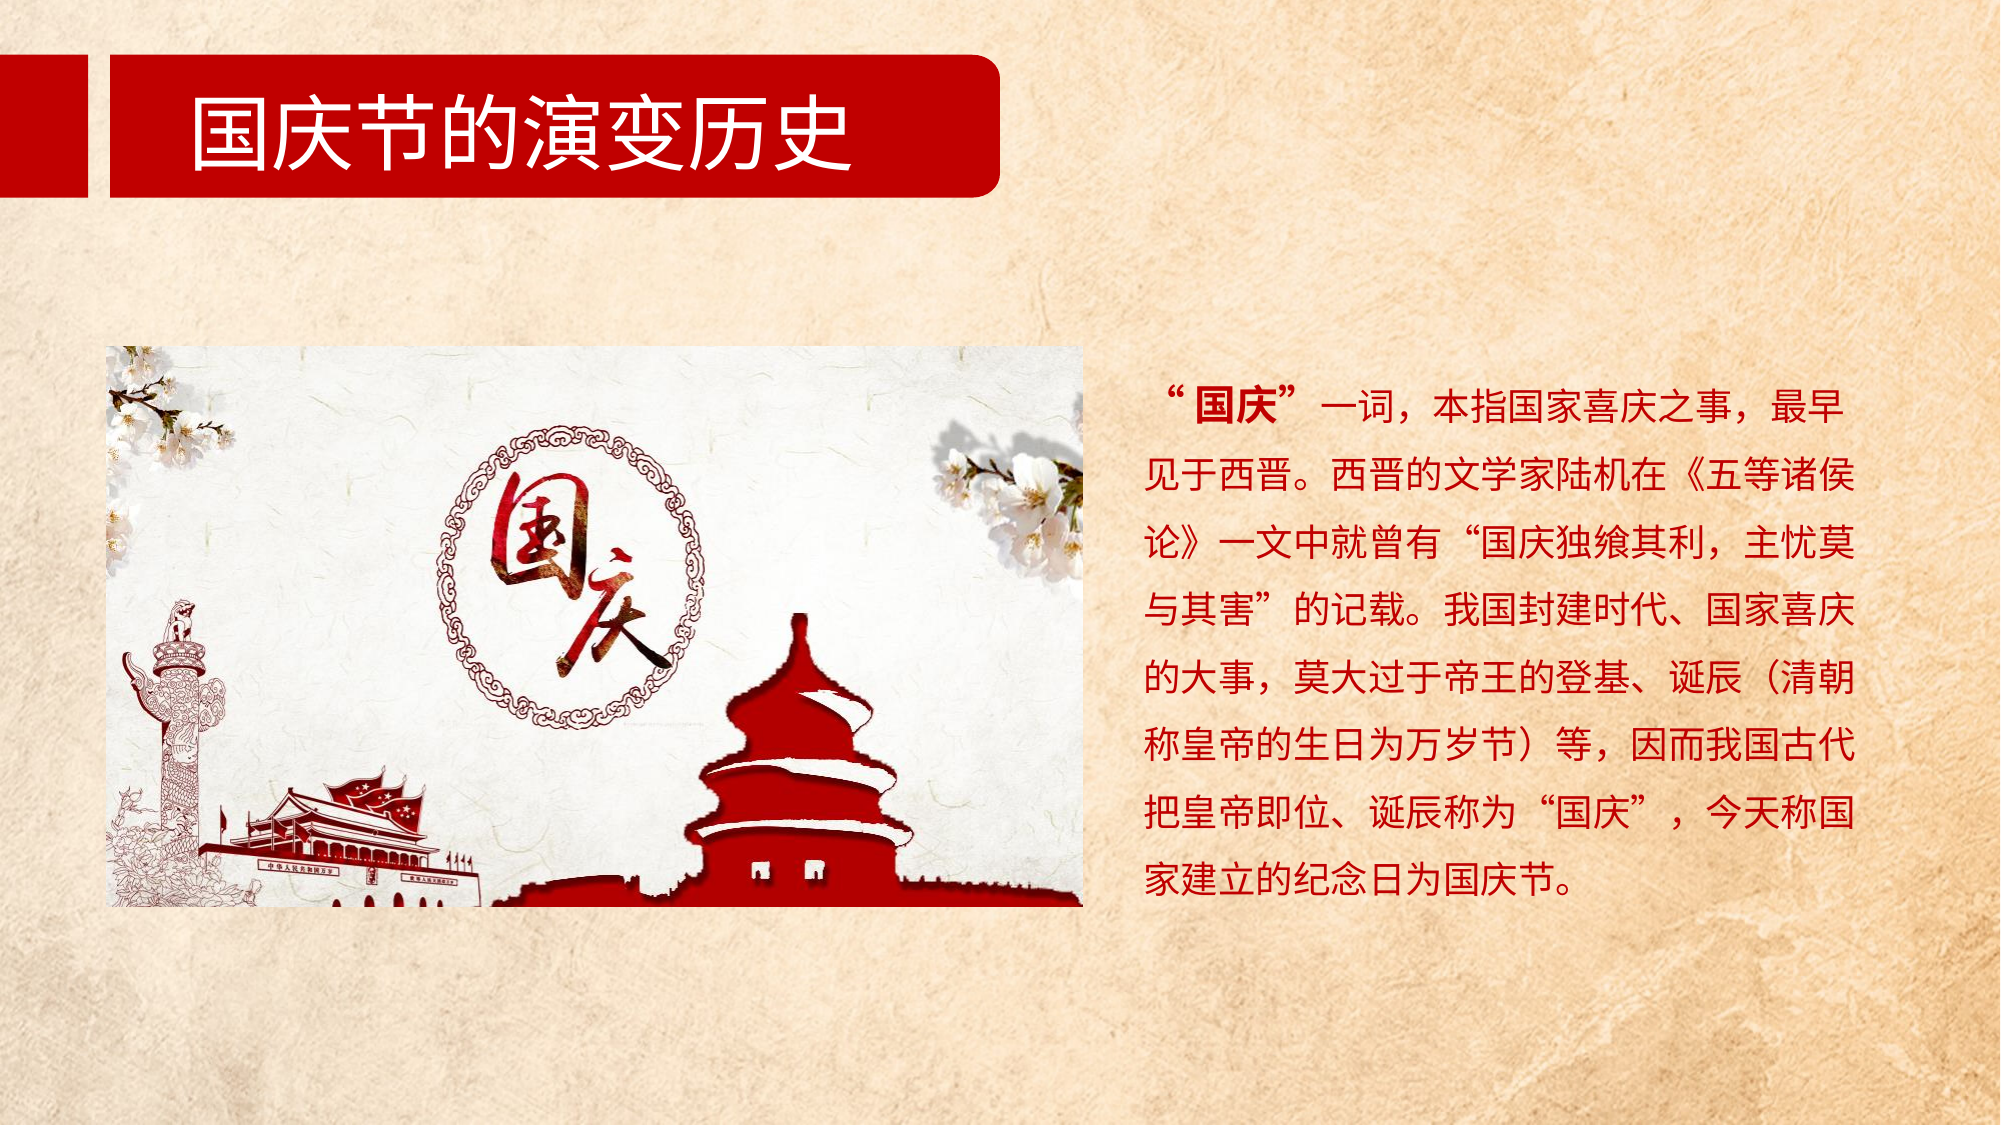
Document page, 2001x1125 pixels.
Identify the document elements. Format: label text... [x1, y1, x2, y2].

text_box 国庆节的演变历史 [173, 73, 884, 189]
text_box “国庆”一词，本指国家喜庆之事，最早见于西晋。西晋的文学家陆机在《五等诸侯论》一文中就曾有“国庆独飨其利，主忧莫与其害”的记载。我国封建时代、国家喜庆的大事，莫大过于帝王的登基、诞辰（清朝称皇帝的生日为万岁节）等，因而我国古代把皇帝即位、诞辰称为“国庆”，今天称国家建立的纪念日为国庆节。 [1128, 346, 1874, 909]
picture [0, 0, 2001, 1125]
